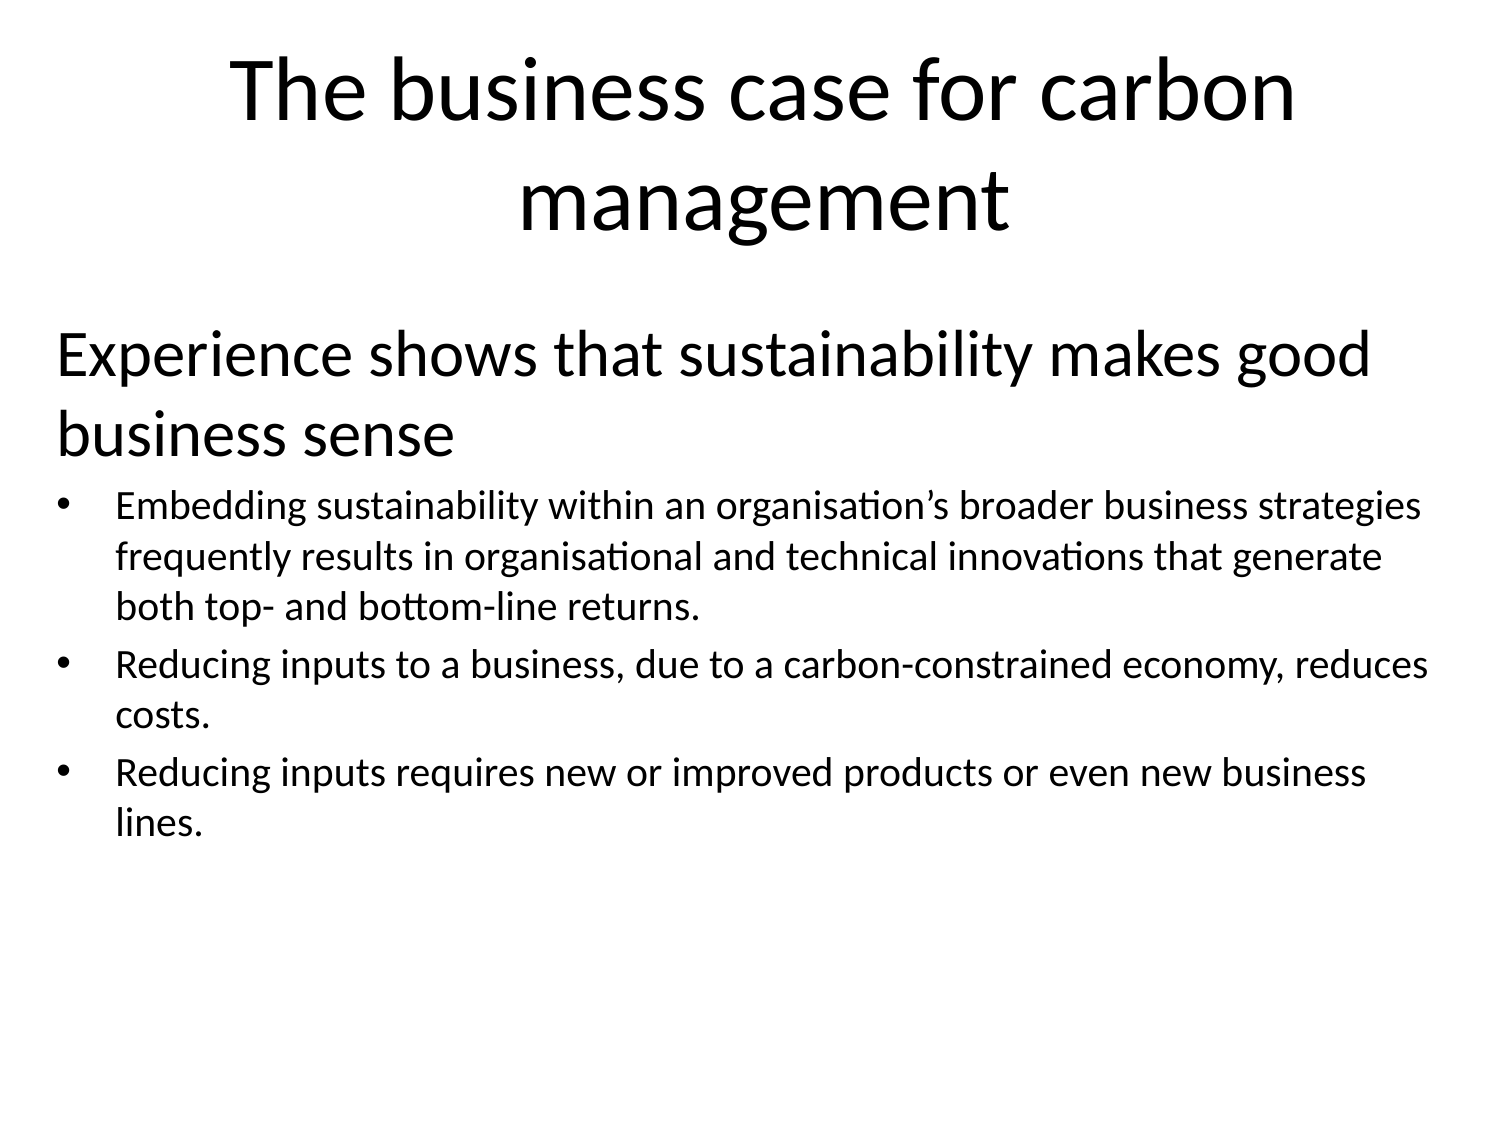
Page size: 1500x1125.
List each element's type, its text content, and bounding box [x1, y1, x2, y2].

list Experience shows that sustainability makes good business sense Embedding sustainability within an organisation’s broader business strategies frequently results in organisational and technical innovations that generate both top- and bottom-line returns. Reducing inputs to a business, due to a carbon-constrained economy, reduces costs. Reducing inputs requires new or improved products or even new business lines. [41, 302, 1453, 966]
title The business case for carbon management [29, 45, 1500, 233]
